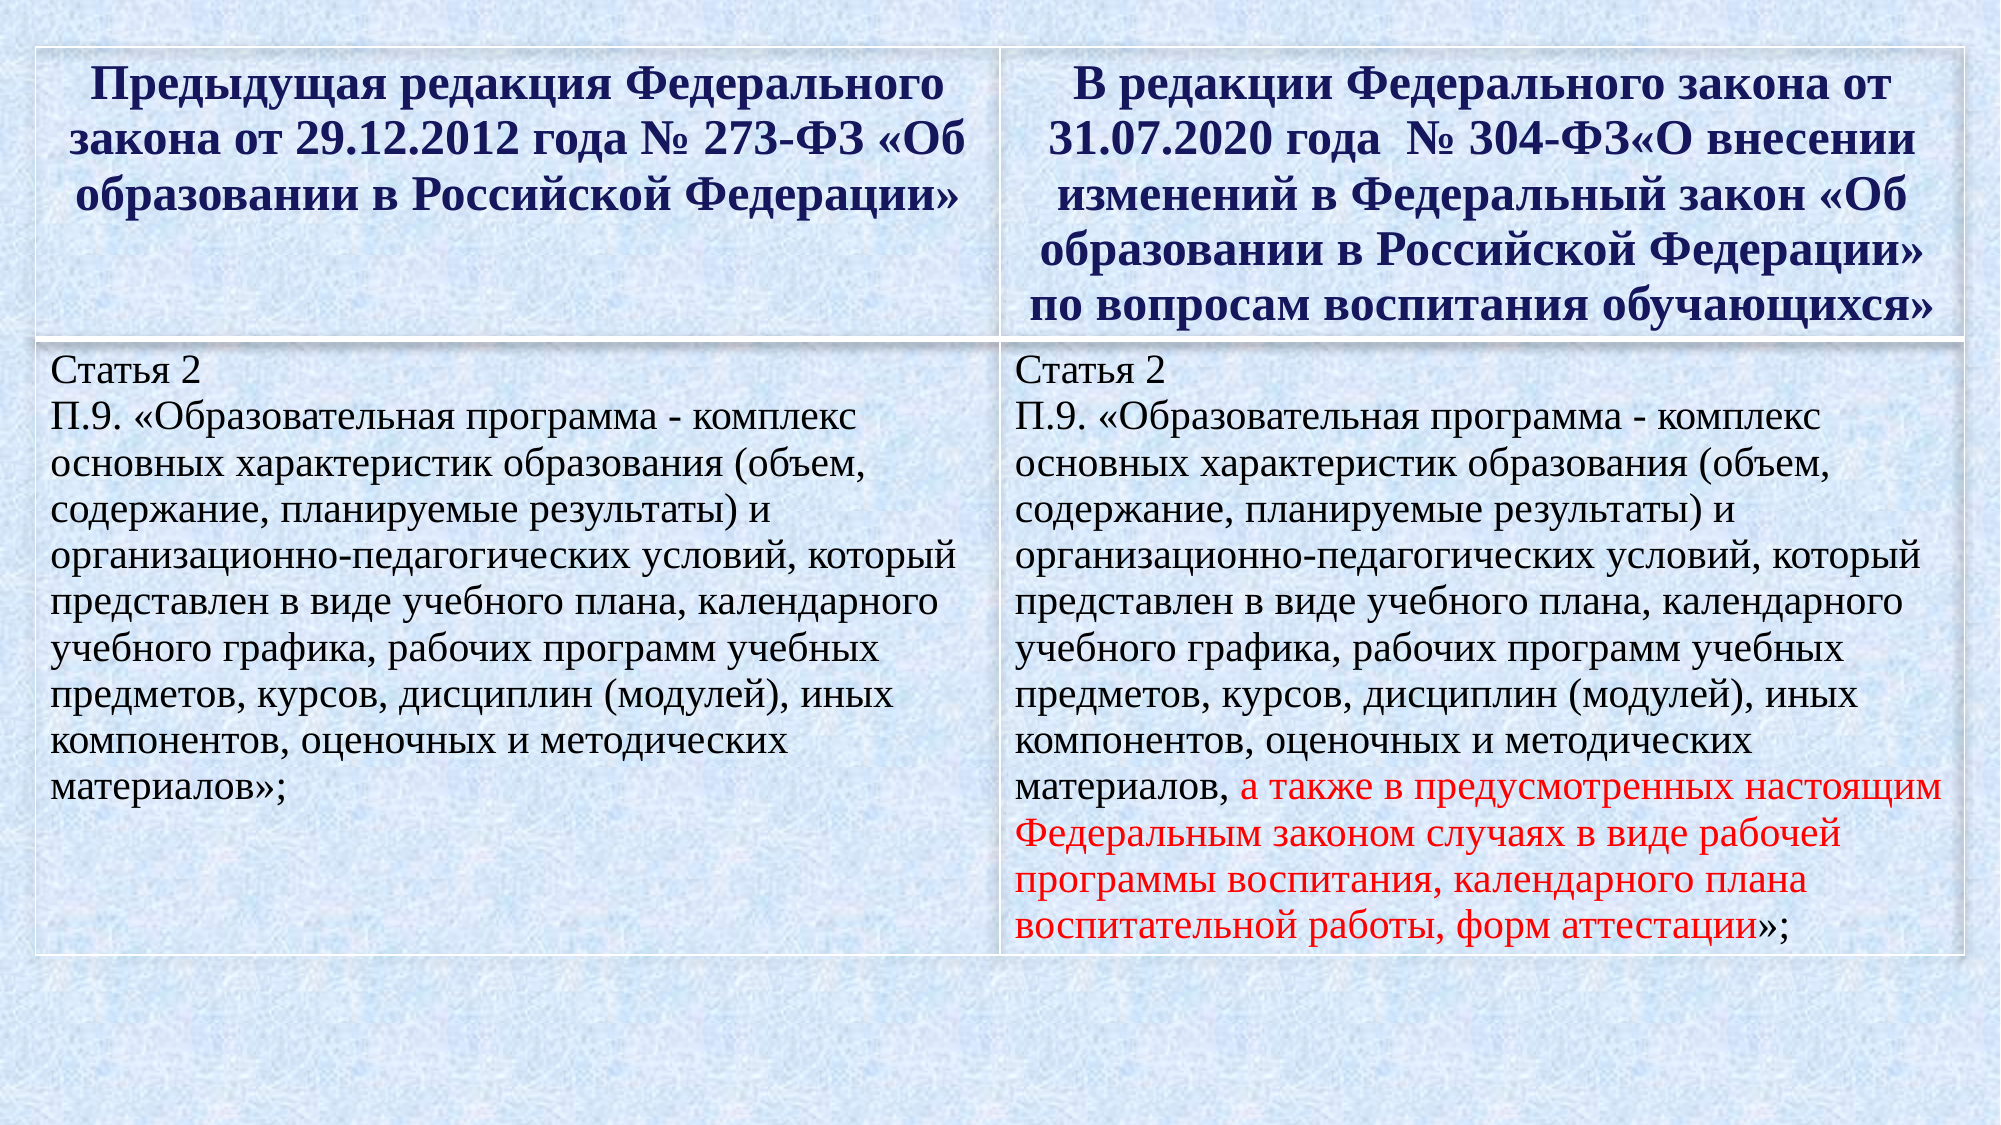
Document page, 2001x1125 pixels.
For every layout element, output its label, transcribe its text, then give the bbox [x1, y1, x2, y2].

table_cell Статья 2 П.9. «Образовательная программа - комплекс основных характеристик образования (объем, содержание, планируемые результаты) и организационно-педагогических условий, который представлен в виде учебного плана, календарного учебного графика, рабочих программ учебных предметов, курсов, дисциплин (модулей), иных компонентов, оценочных и методических материалов, а также в предусмотренных настоящим Федеральным законом случаях в виде рабочей программы воспитания, календарного плана воспитательной работы, форм аттестации»; [1001, 342, 1964, 954]
picture [0, 0, 2001, 1125]
table_header В редакции Федерального закона от 31.07.2020 года № 304-ФЗ«О внесении изменений в Федеральный закон «Об образовании в Российской Федерации» по вопросам воспитания обучающихся» [1001, 48, 1964, 336]
table_cell Статья 2 П.9. «Образовательная программа - комплекс основных характеристик образования (объем, содержание, планируемые результаты) и организационно-педагогических условий, который представлен в виде учебного плана, календарного учебного графика, рабочих программ учебных предметов, курсов, дисциплин (модулей), иных компонентов, оценочных и методических материалов»; [36, 342, 999, 954]
table_header Предыдущая редакция Федерального закона от 29.12.2012 года № 273-ФЗ «Об образовании в Российской Федерации» [36, 48, 999, 336]
